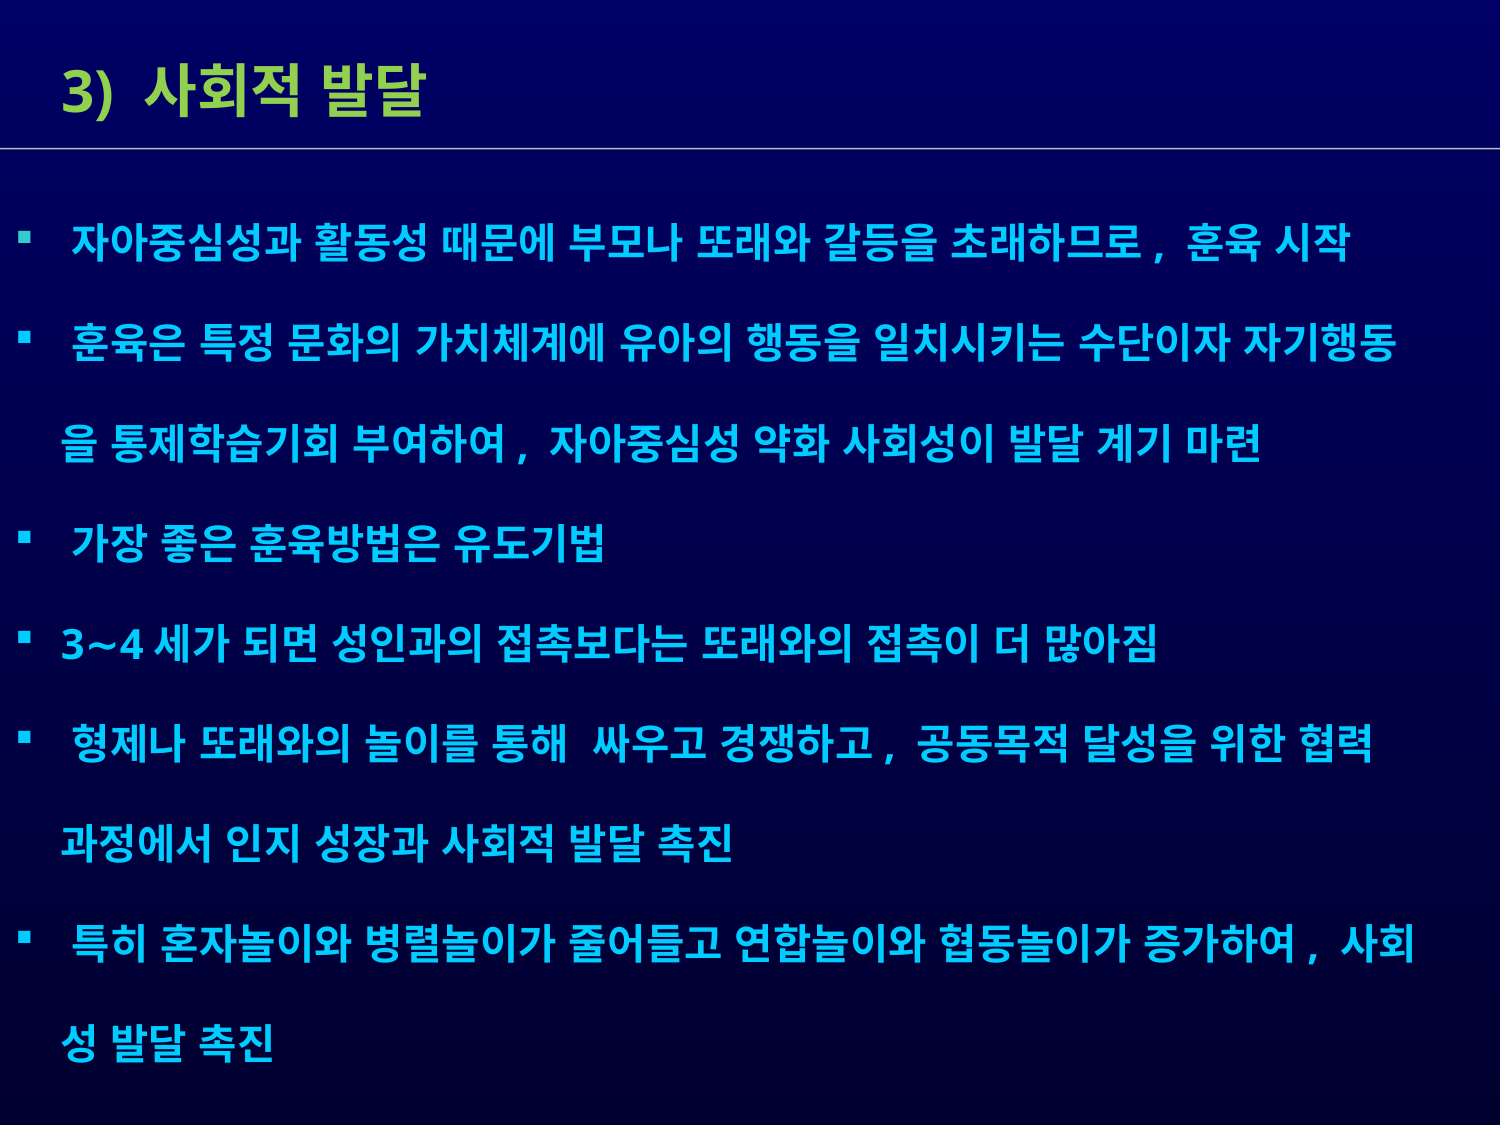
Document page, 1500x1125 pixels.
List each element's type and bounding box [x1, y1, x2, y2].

text_box [0, 46, 1500, 1085]
